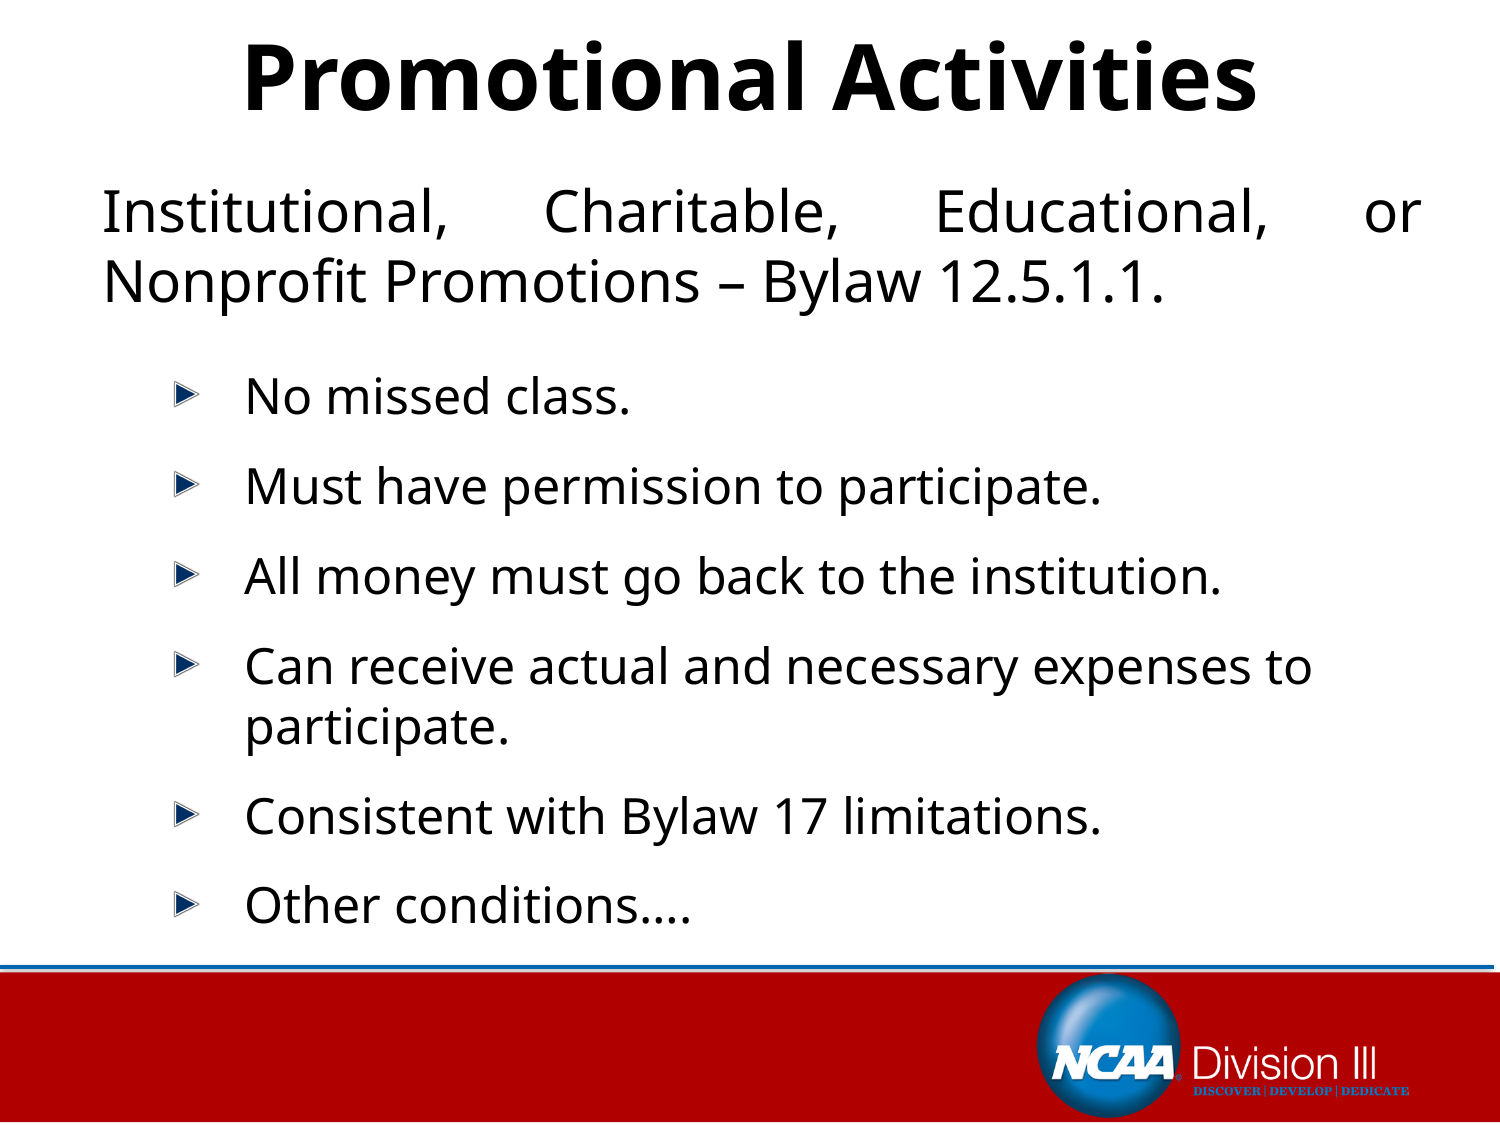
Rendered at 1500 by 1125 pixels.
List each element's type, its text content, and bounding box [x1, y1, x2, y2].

picture [168, 886, 204, 922]
picture [1021, 969, 1423, 1125]
picture [168, 796, 204, 832]
picture [168, 556, 204, 592]
list Institutional, Charitable, Educational, or Nonprofit Promotions – Bylaw 12.5.1.1. No missed class. Must have permission to participate. All money must go back to the institution. Can receive actual and necessary expenses to participate. Consistent with Bylaw 17 limitations. Other conditions…. [87, 166, 1438, 969]
title Promotional Activities [75, 21, 1425, 127]
picture [168, 646, 204, 682]
picture [168, 376, 204, 412]
picture [168, 466, 204, 502]
